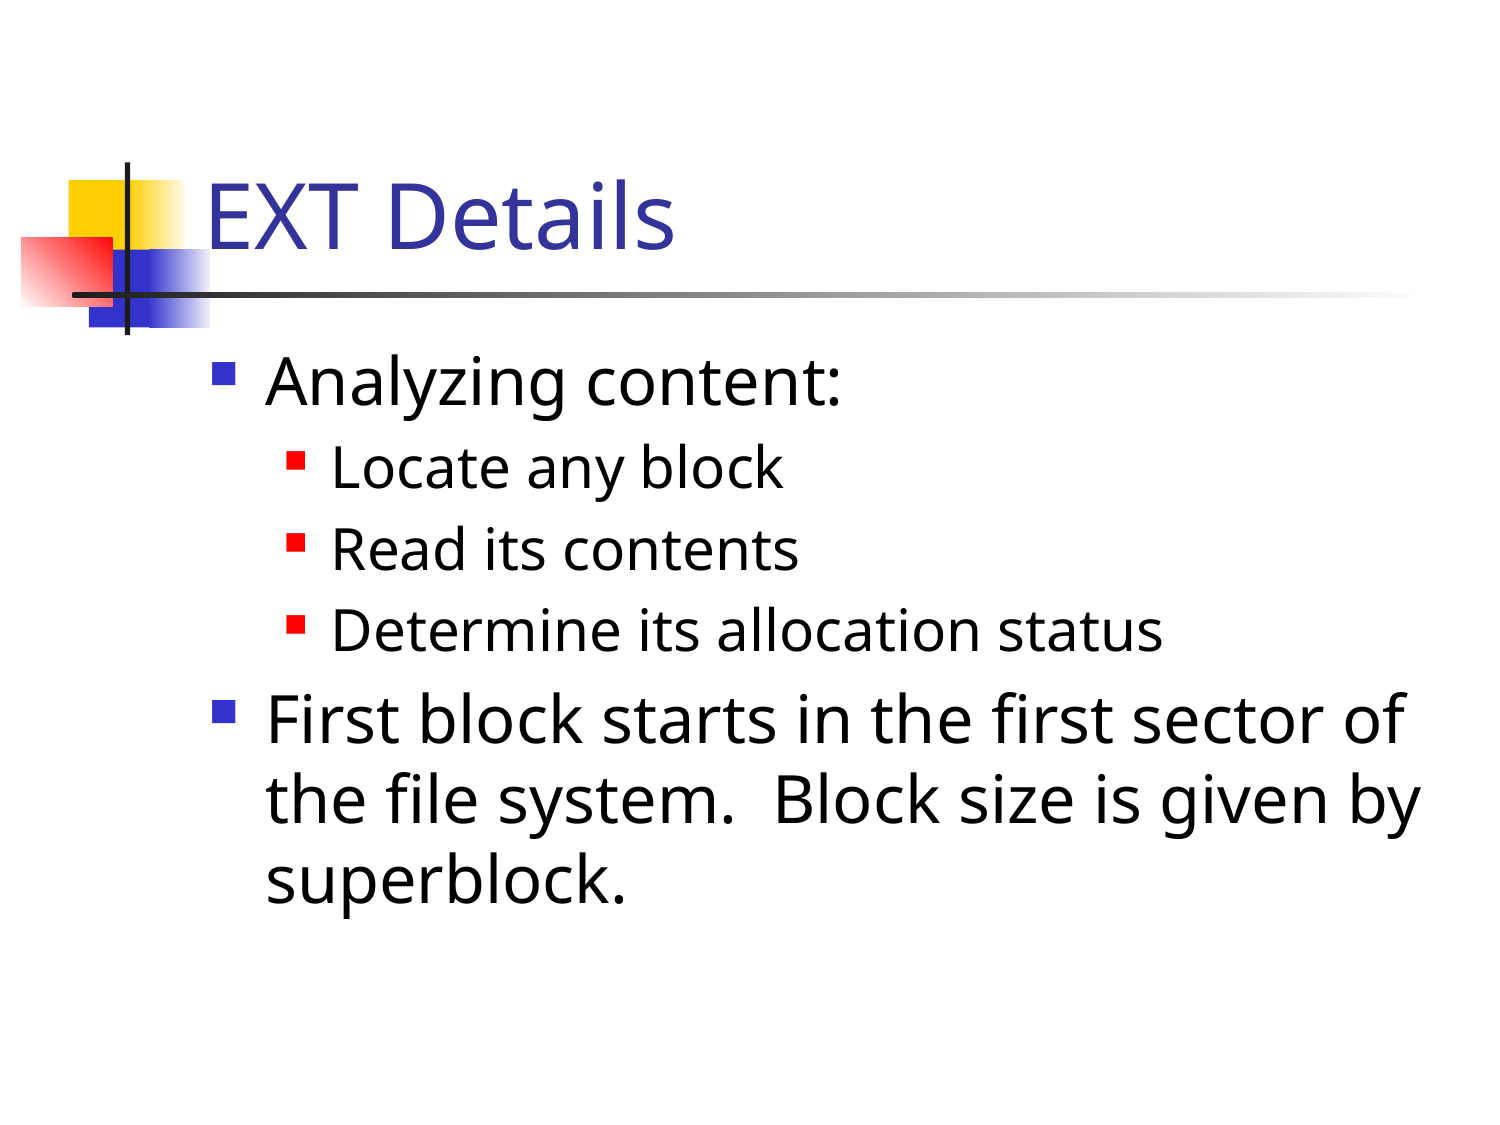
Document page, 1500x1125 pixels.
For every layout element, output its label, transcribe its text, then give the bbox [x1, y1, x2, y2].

list Analyzing content: Locate any block Read its contents Determine its allocation status First block starts in the first sector of the file system. Block size is given by superblock. [193, 330, 1470, 1007]
title EXT Details [188, 34, 1468, 276]
